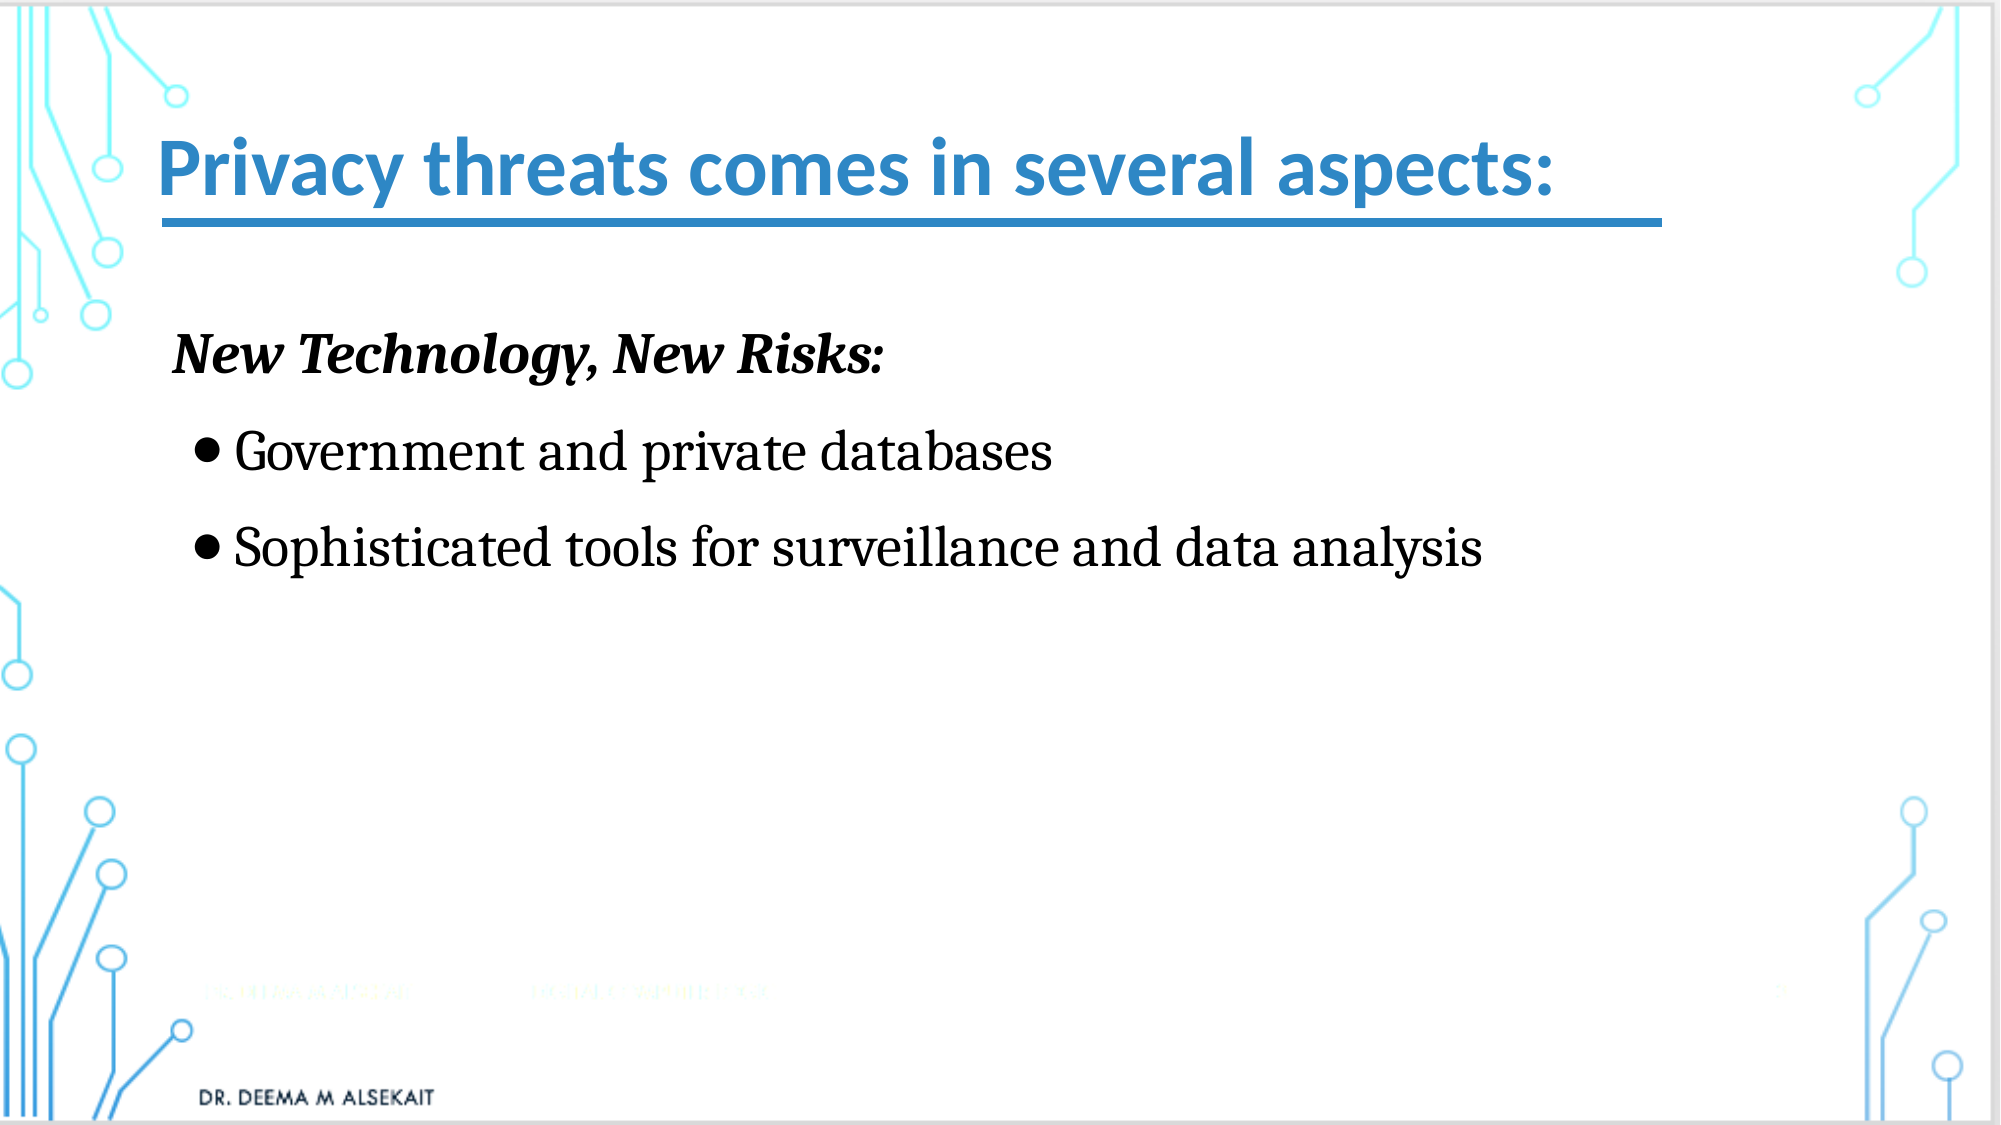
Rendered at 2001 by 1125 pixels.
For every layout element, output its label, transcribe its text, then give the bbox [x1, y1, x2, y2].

list New Technology, New Risks: Government and private databases Sophisticated tools for surveillance and data analysis [166, 295, 1825, 892]
picture [0, 0, 2001, 1125]
title Privacy threats comes in several aspects: [150, 0, 1629, 219]
